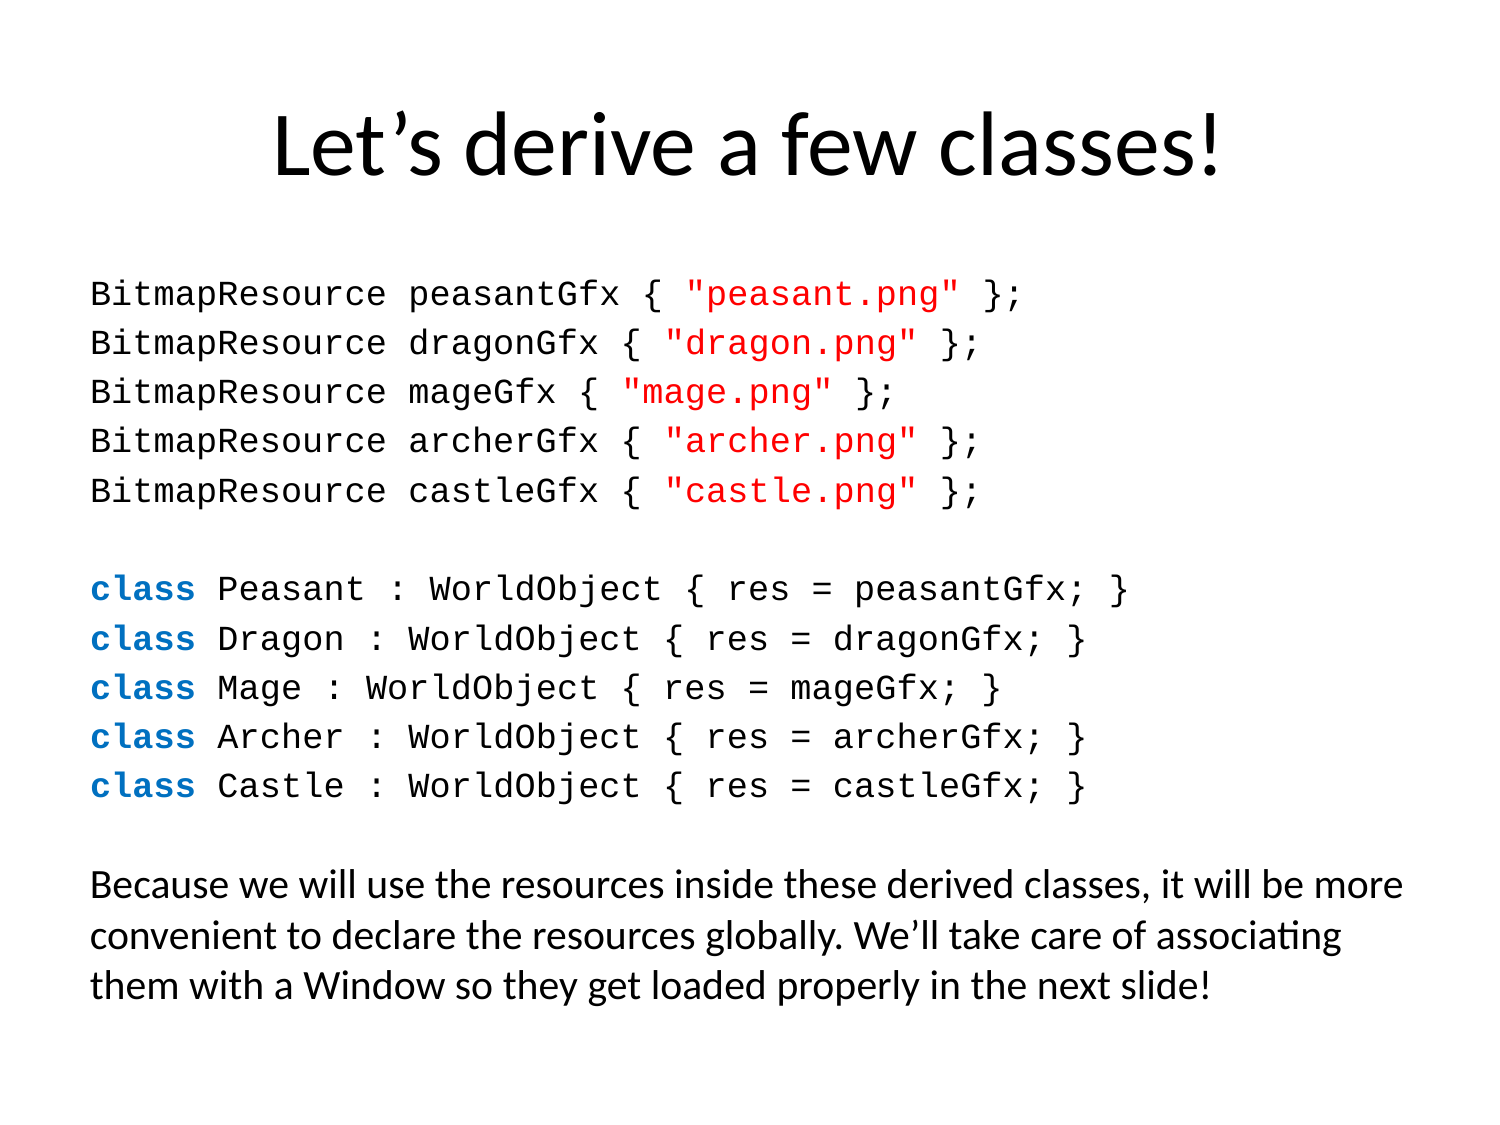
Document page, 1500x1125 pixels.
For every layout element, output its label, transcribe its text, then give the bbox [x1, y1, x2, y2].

text_box Because we will use the resources inside these derived classes, it will be more convenient to declare the resources globally. We’ll take care of associating them with a Window so they get loaded properly in the next slide! [74, 849, 1438, 1015]
title Let’s derive a few classes! [75, 45, 1425, 233]
list BitmapResource peasantGfx { "peasant.png" }; BitmapResource dragonGfx { "dragon.png" }; BitmapResource mageGfx { "mage.png" }; BitmapResource archerGfx { "archer.png" }; BitmapResource castleGfx { "castle.png" }; class Peasant : WorldObject { res = peasantGfx; } class Dragon : WorldObject { res = dragonGfx; } class Mage : WorldObject { res = mageGfx; } class Archer : WorldObject { res = archerGfx; } class Castle : WorldObject { res = castleGfx; } [75, 262, 1250, 813]
